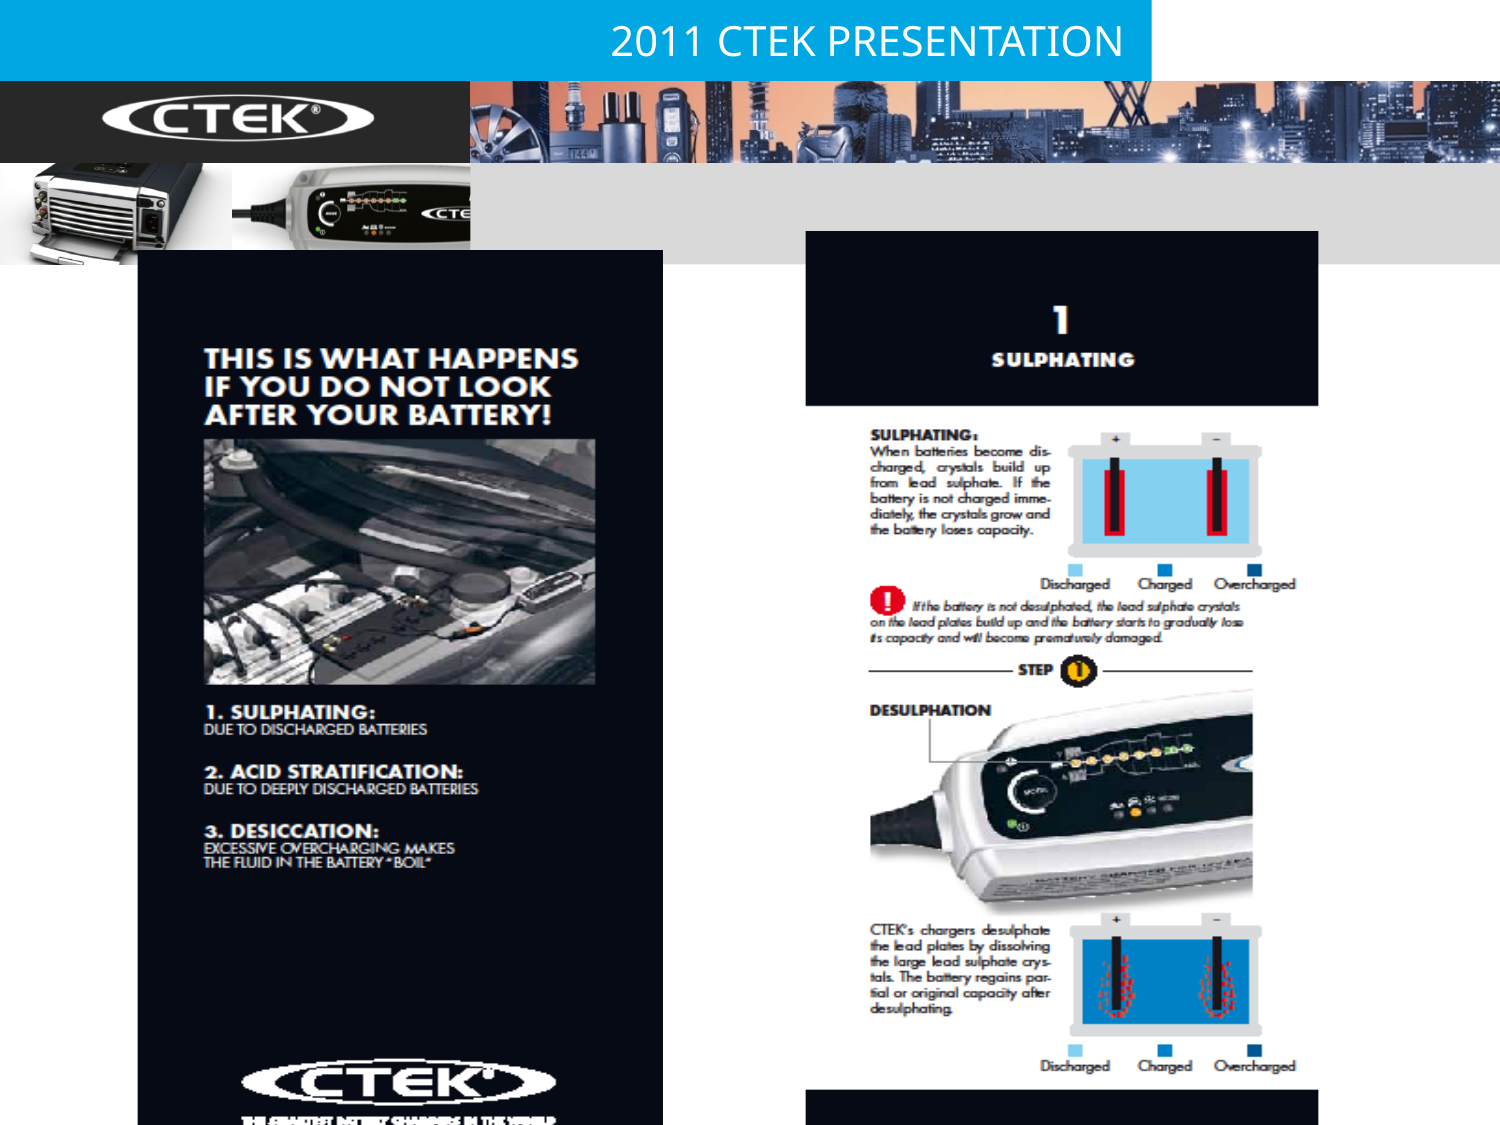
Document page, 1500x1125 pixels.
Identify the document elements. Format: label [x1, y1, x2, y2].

picture [0, 81, 1500, 265]
text_box [805, 231, 1319, 1125]
text_box [137, 250, 663, 1125]
